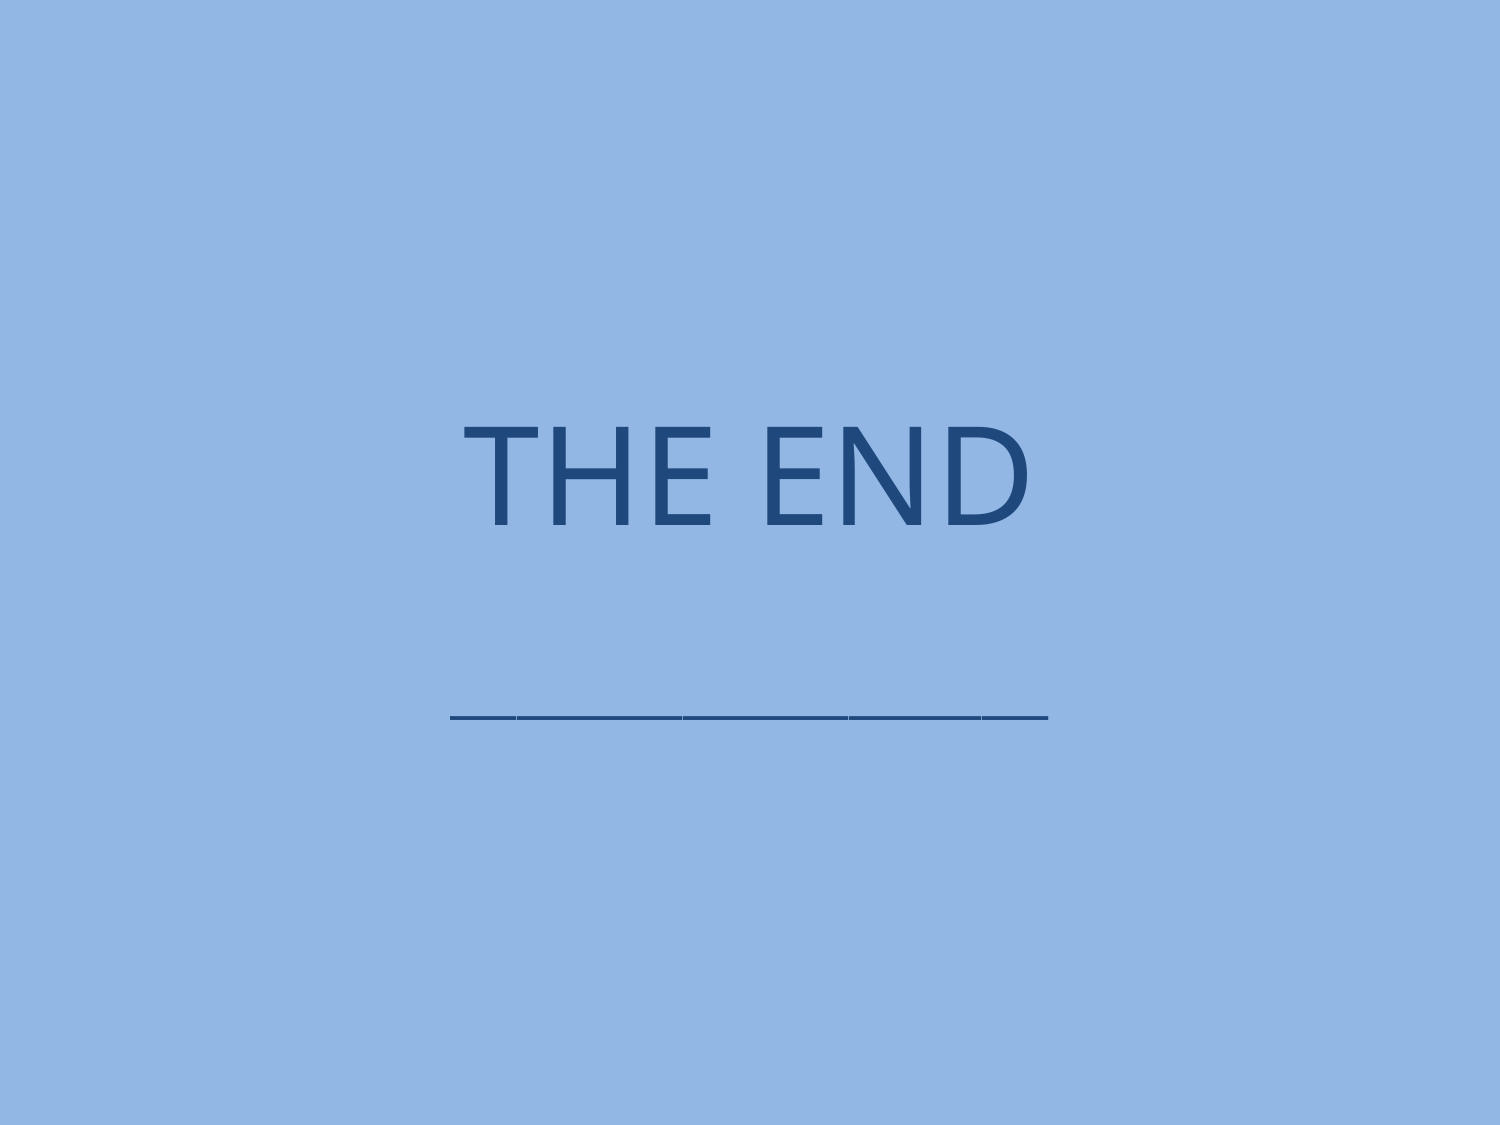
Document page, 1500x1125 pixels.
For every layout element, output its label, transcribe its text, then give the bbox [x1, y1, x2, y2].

subtitle __________________ [225, 637, 1275, 925]
title THE END [112, 349, 1388, 591]
